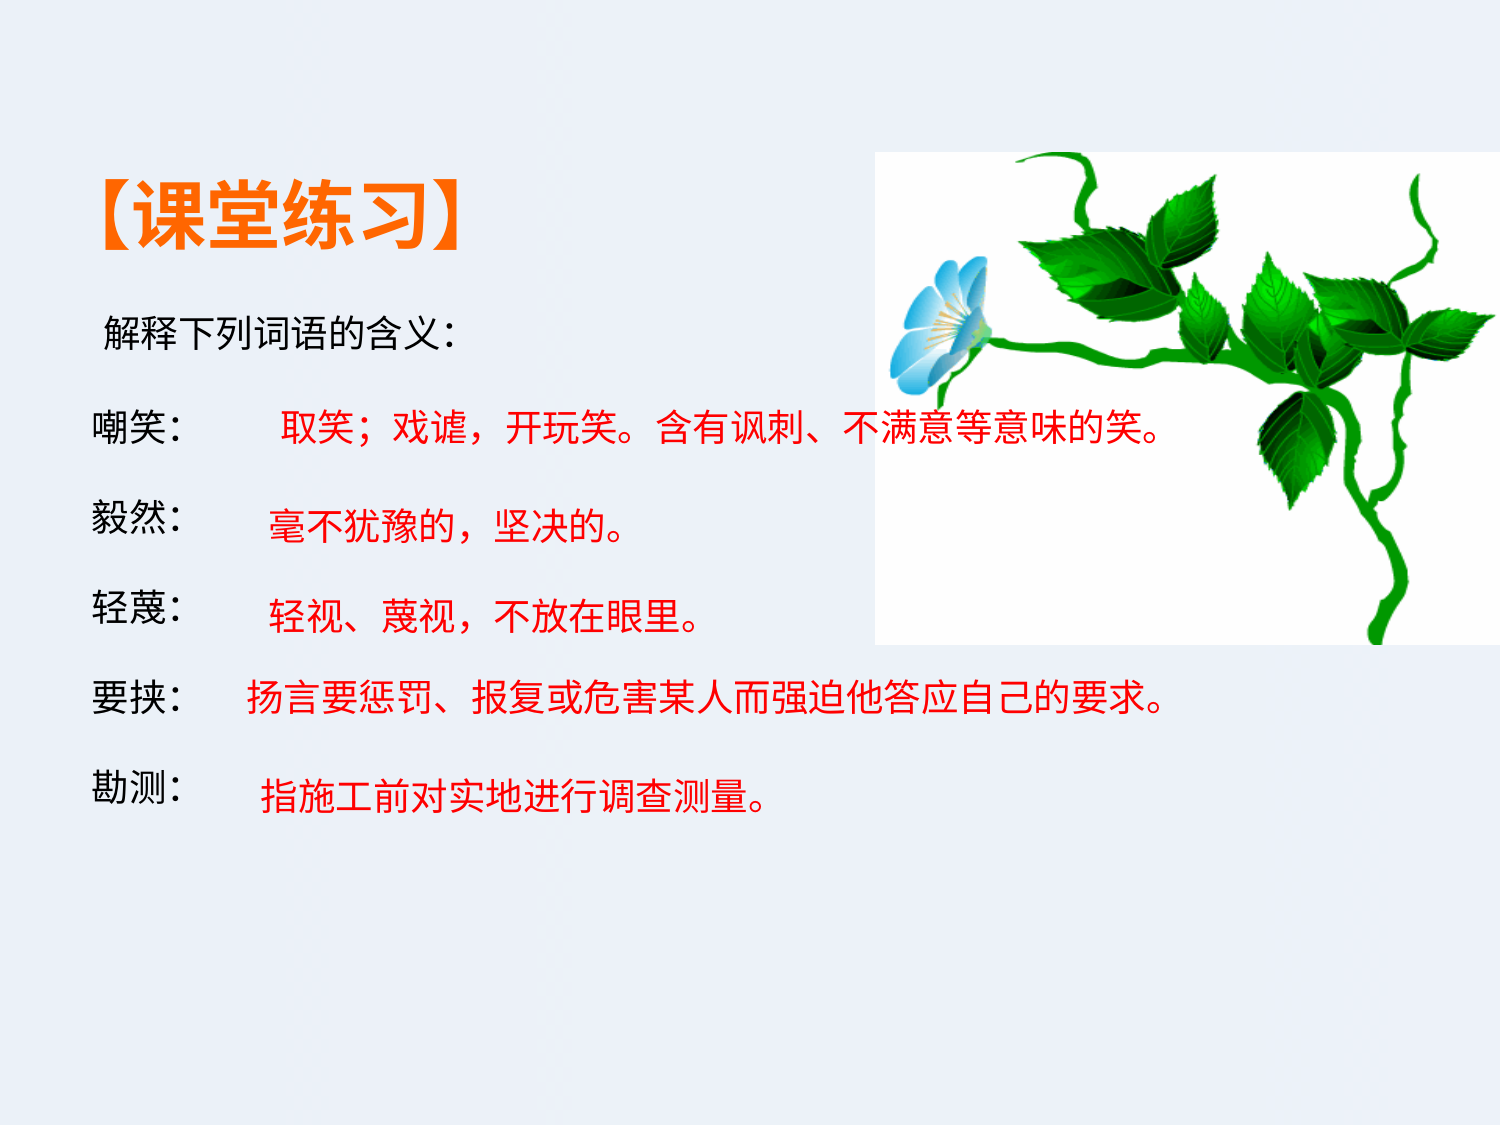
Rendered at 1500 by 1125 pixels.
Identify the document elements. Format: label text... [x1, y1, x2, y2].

text_box 解释下列词语的含义： [88, 302, 703, 363]
text_box 取笑；戏谑，开玩笑。含有讽刺、不满意等意味的笑。 [265, 397, 874, 457]
text_box 指施工前对实地进行调查测量。 [245, 765, 1109, 826]
text_box 【课堂练习】 [42, 160, 522, 266]
text_box 毫不犹豫的，坚决的。 [253, 495, 874, 556]
text_box 嘲笑： 毅然： 轻蔑： 要挟： 勘测： [76, 397, 940, 817]
text_box 轻视、蔑视，不放在眼里。 [253, 580, 1176, 646]
text_box 扬言要惩罚、报复或危害某人而强迫他答应自己的要求。 [231, 666, 1414, 726]
picture [0, 0, 1500, 1125]
